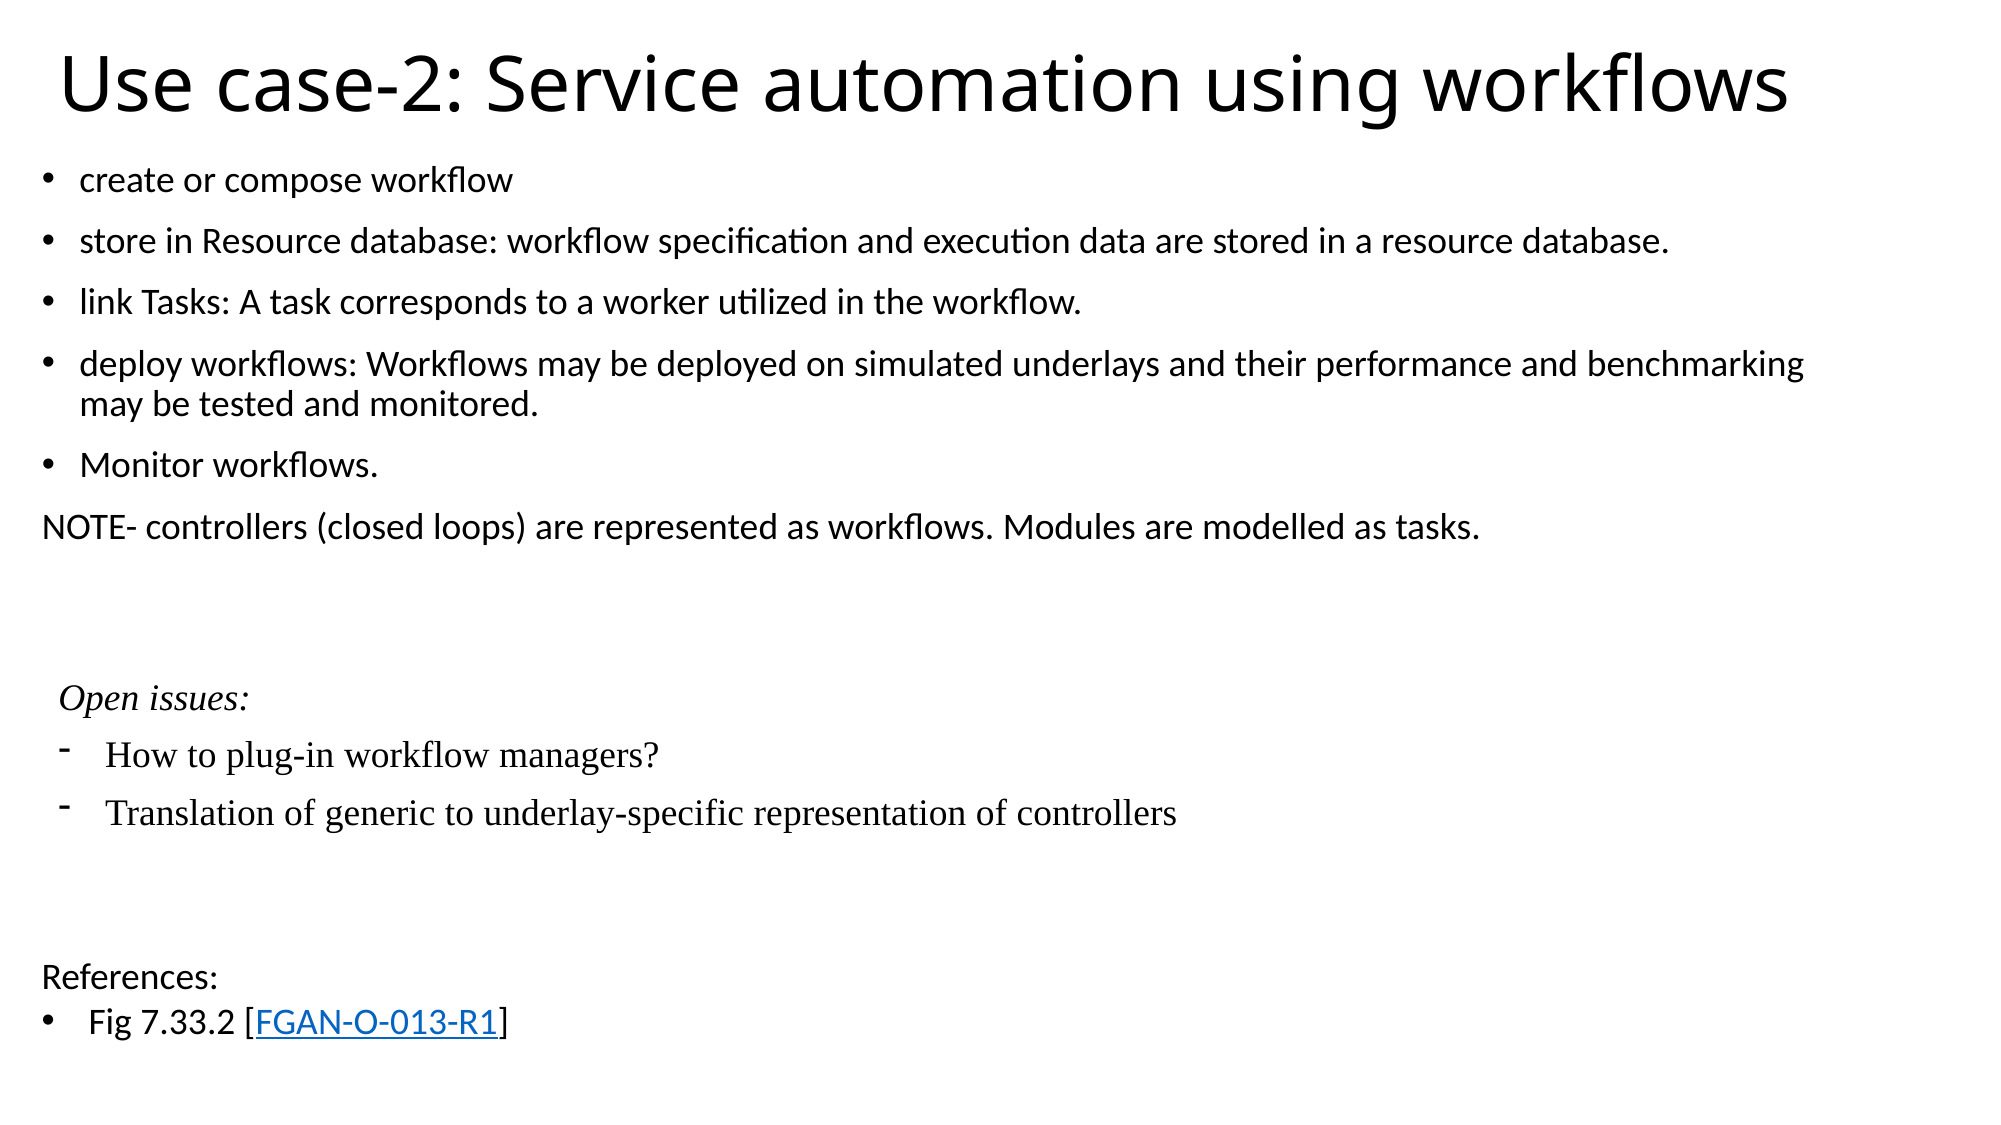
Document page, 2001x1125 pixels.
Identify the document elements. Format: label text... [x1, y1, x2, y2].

text_box References: Fig 7.33.2 [FGAN-O-013-R1] [26, 944, 1640, 1050]
title Use case-2: Service automation using workflows [43, 0, 1827, 152]
text_box Open issues: How to plug-in workflow managers? Translation of generic to underlay-specific representation of controllers [43, 665, 1619, 840]
list create or compose workflow store in Resource database: workflow specification and execution data are stored in a resource database. link Tasks: A task corresponds to a worker utilized in the workflow. deploy workflows: Workflows may be deployed on simulated underlays and their performance and benchmarking may be tested and monitored. Monitor workflows. NOTE- controllers (closed loops) are represented as workflows. Modules are modelled as tasks. [26, 152, 1843, 653]
